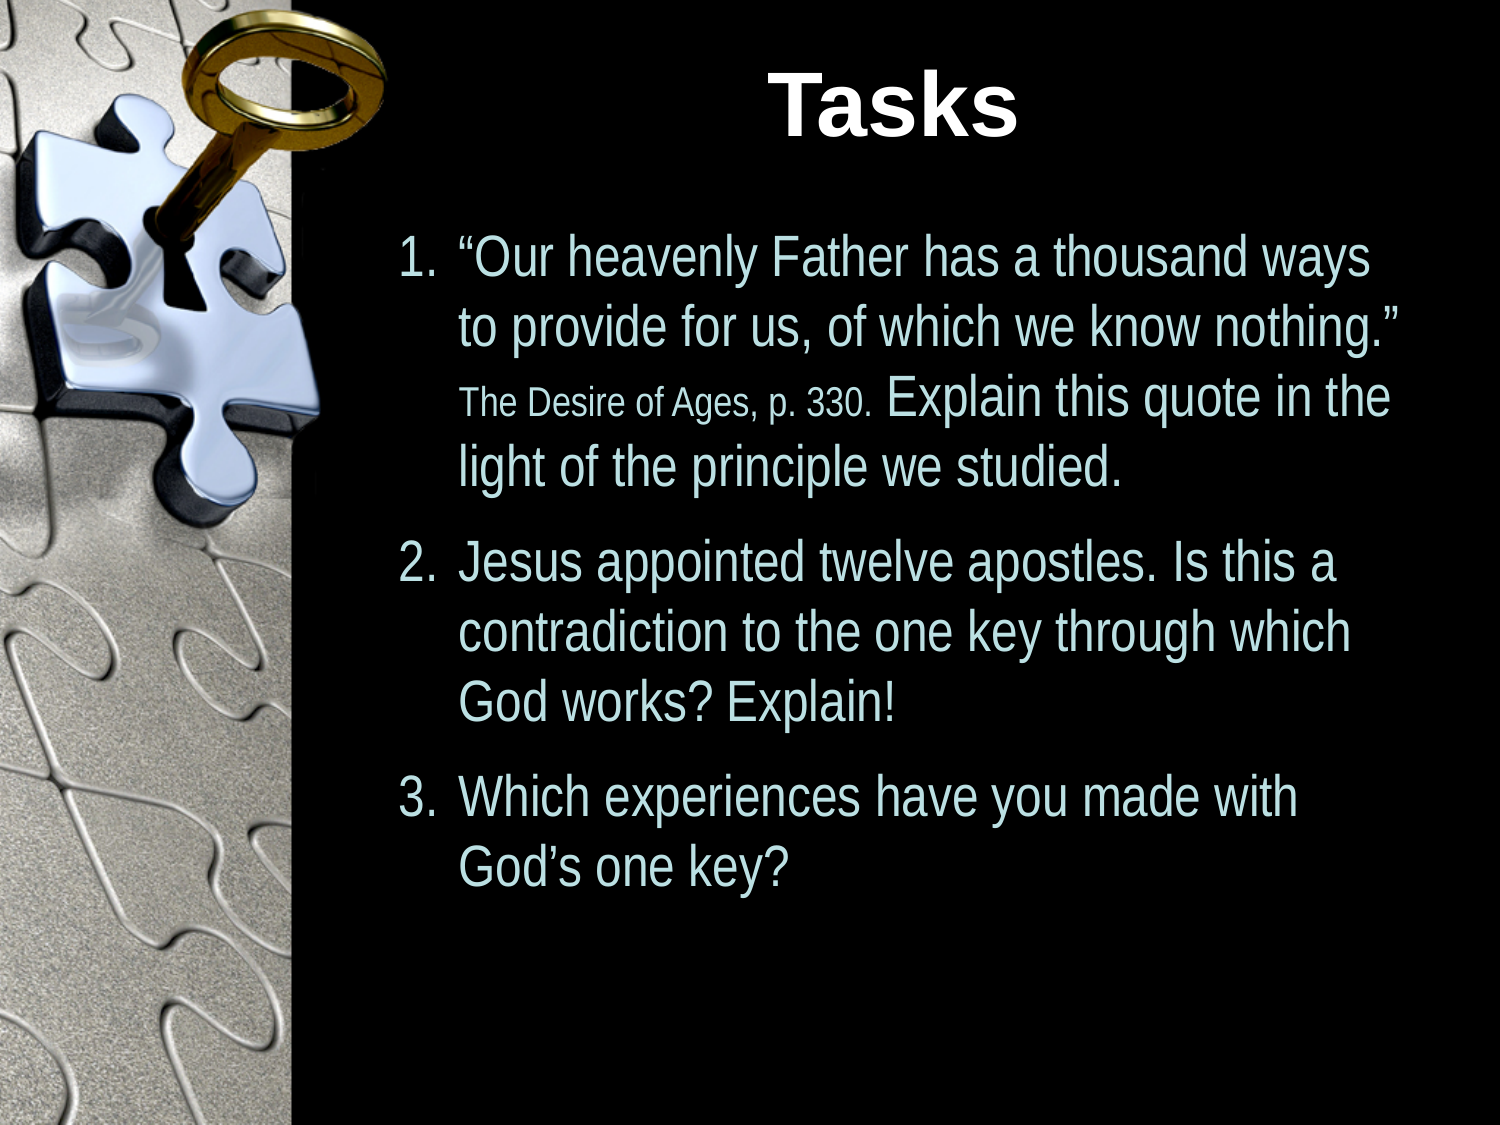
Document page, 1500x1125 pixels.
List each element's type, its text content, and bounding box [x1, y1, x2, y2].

picture [0, 0, 1500, 1125]
list “Our heavenly Father has a thousand ways to provide for us, of which we know nothing.” The Desire of Ages, p. 330. Explain this quote in the light of the principle we studied. Jesus appointed twelve apostles. Is this a contradiction to the one key through which God works? Explain! Which experiences have you made with God’s one key? [383, 210, 1424, 1036]
title Tasks [299, 24, 1488, 176]
